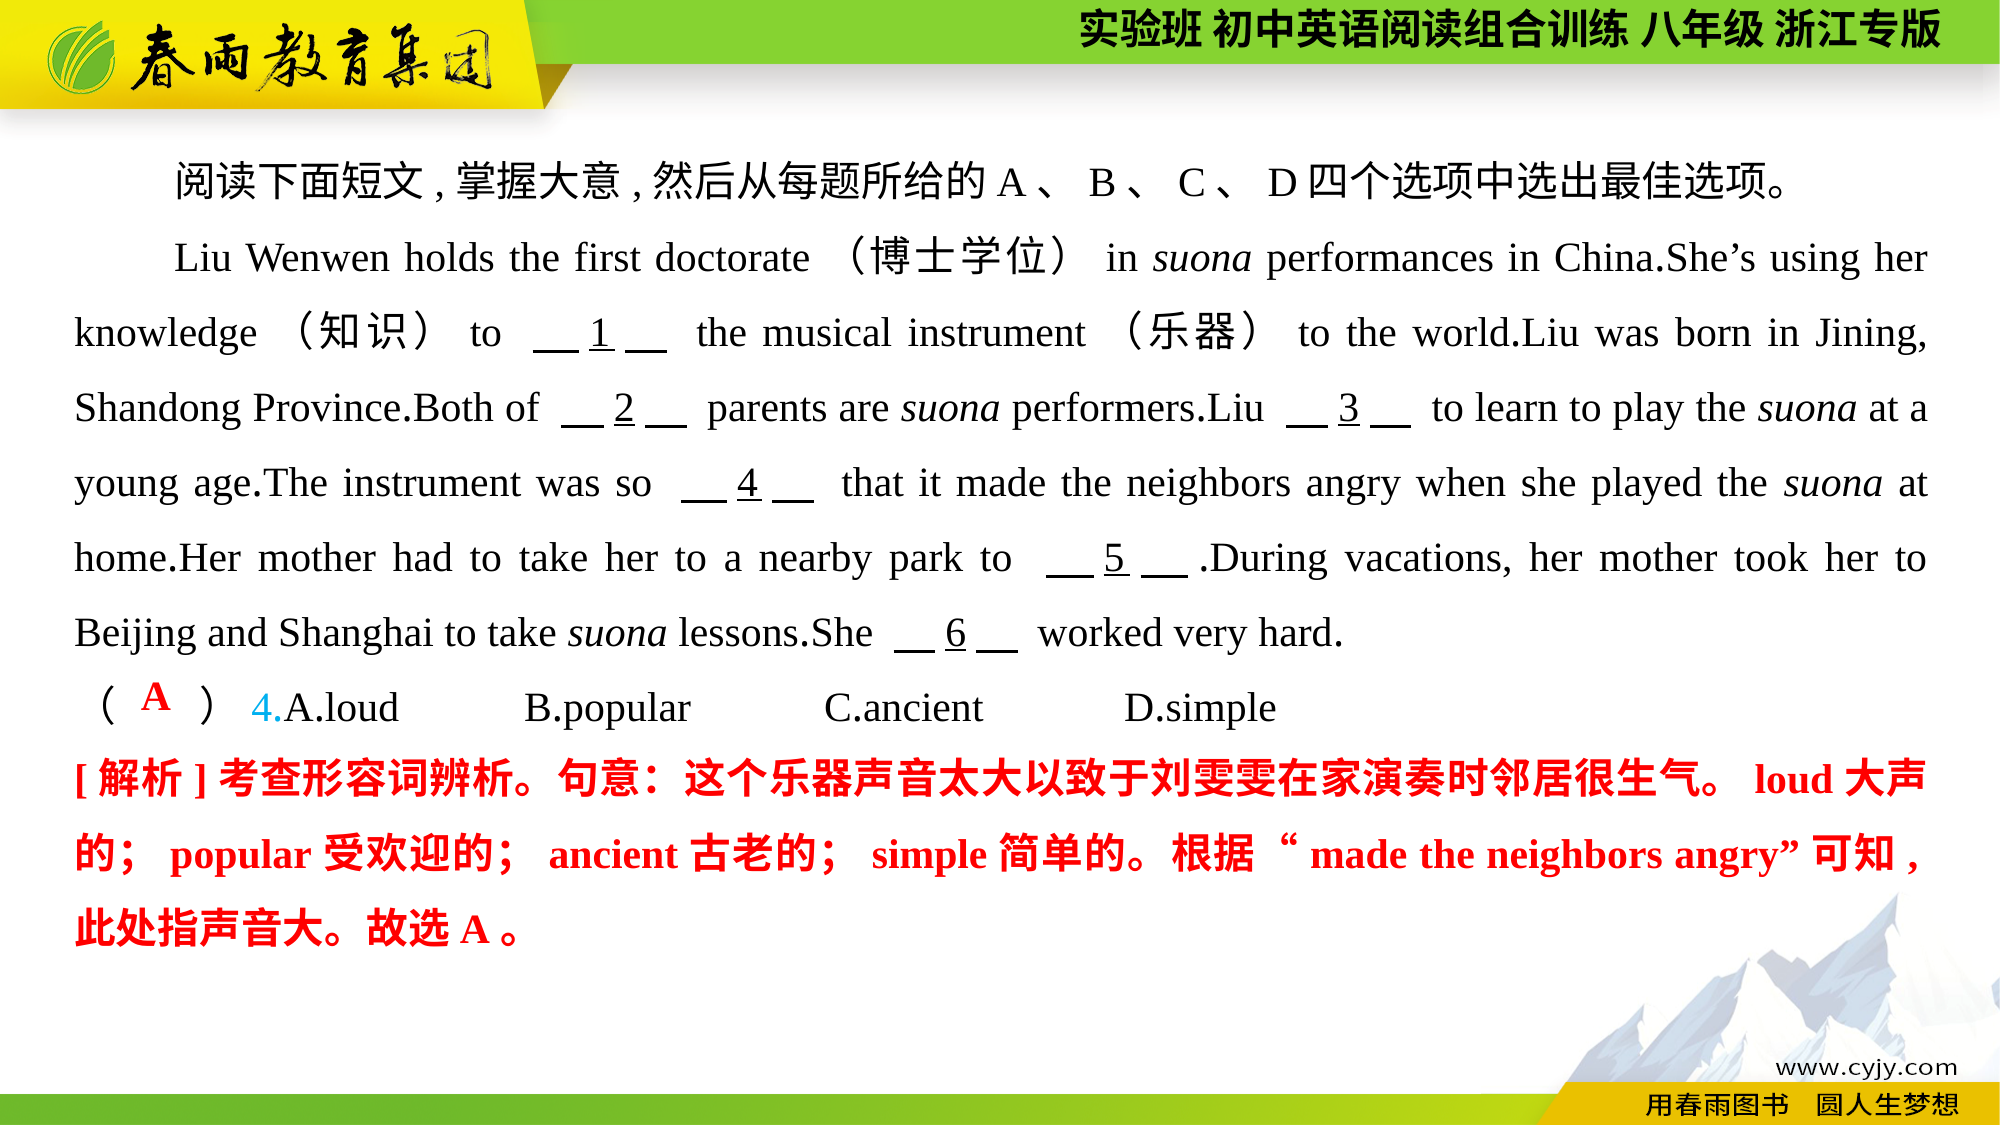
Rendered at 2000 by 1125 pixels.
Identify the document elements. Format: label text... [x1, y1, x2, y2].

list 阅读下面短文,掌握大意,然后从每题所给的A、B、C、D四个选项中选出最佳选项。 Liu Wenwen holds the first doctorate（博士学位）in suona performances in China.She’s using her knowledge（知识）to 1 the musical instrument（乐器）to the world.Liu was born in Jining, Shandong Province.Both of 2 parents are suona performers.Liu 3 to learn to play the suona at a young age.The instrument was so 4 that it made the neighbors angry when she played the suona at home.Her mother had to take her to a nearby park to 5 .During vacations, her mother took her to Beijing and Shanghai to take suona lessons.She 6 worked very hard. （ ）4.A.loud B.popular C.ancient D.simple [59, 122, 1944, 719]
text_box [解析]考查形容词辨析。句意：这个乐器声音太大以致于刘雯雯在家演奏时邻居很生气。loud大声的；popular受欢迎的；ancient古老的；simple简单的。根据“made the neighbors angry”可知,此处指声音大。故选A。 [59, 719, 1944, 960]
text_box A [126, 661, 186, 726]
picture [0, 0, 2000, 1125]
